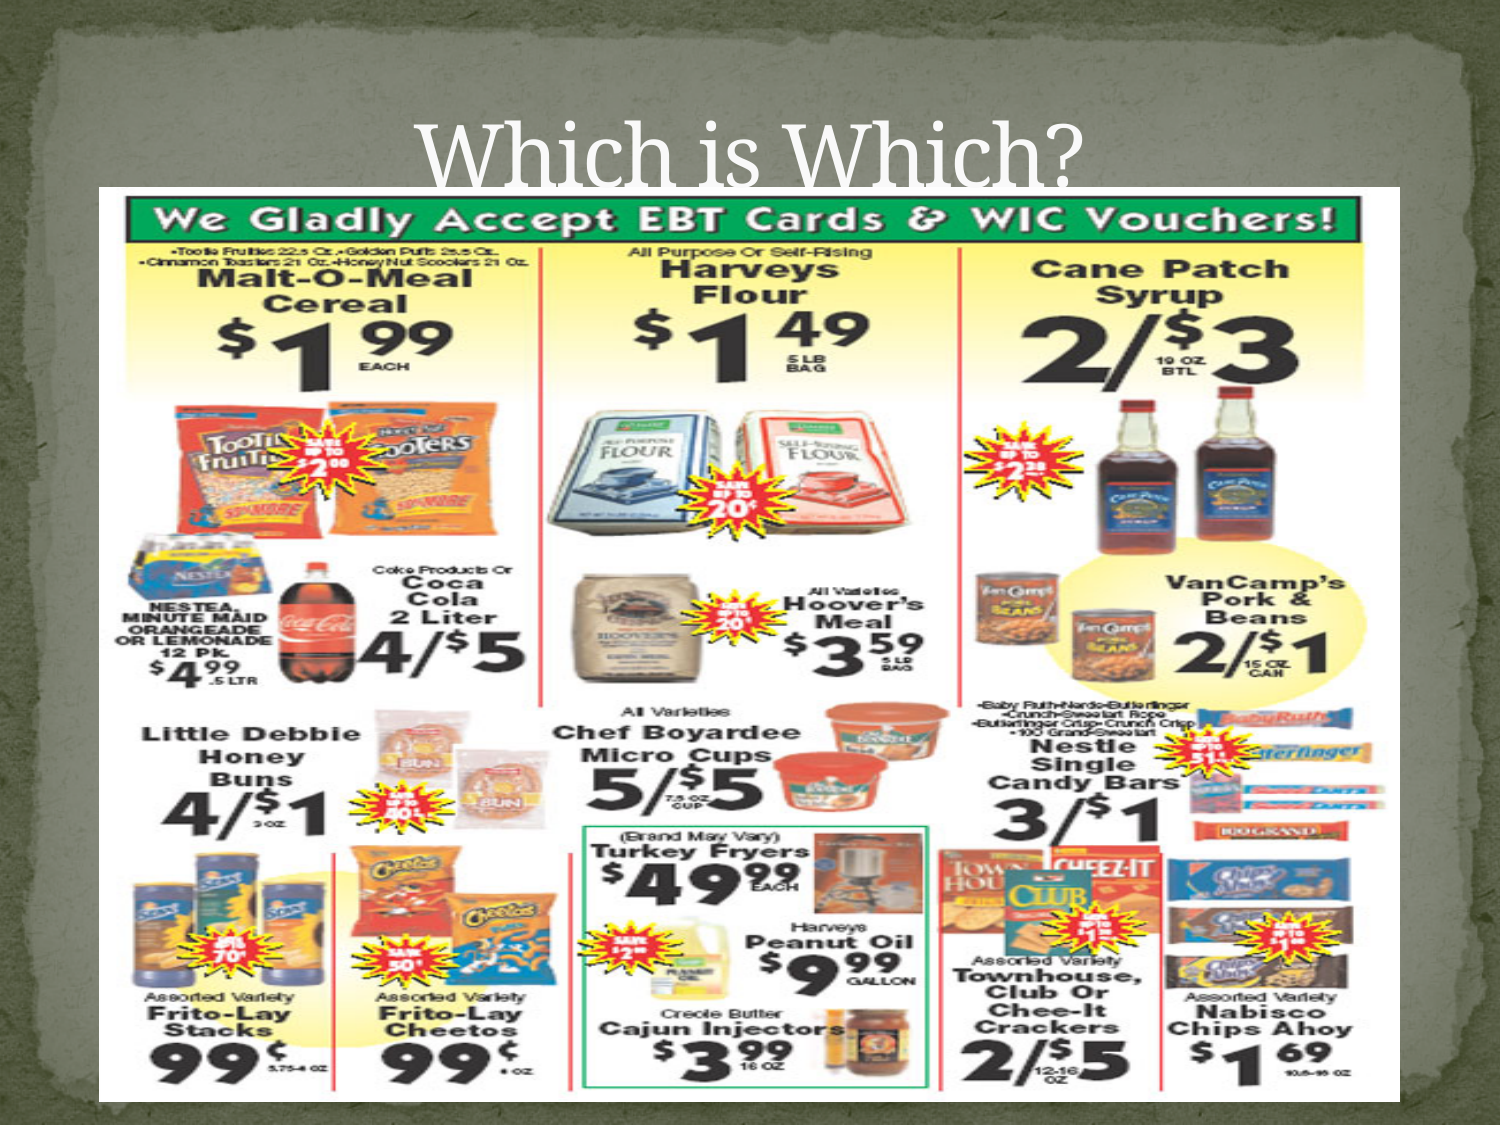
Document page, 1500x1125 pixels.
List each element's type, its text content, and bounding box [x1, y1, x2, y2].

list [102, 190, 1399, 1100]
title Which is Which? [112, 49, 1388, 177]
